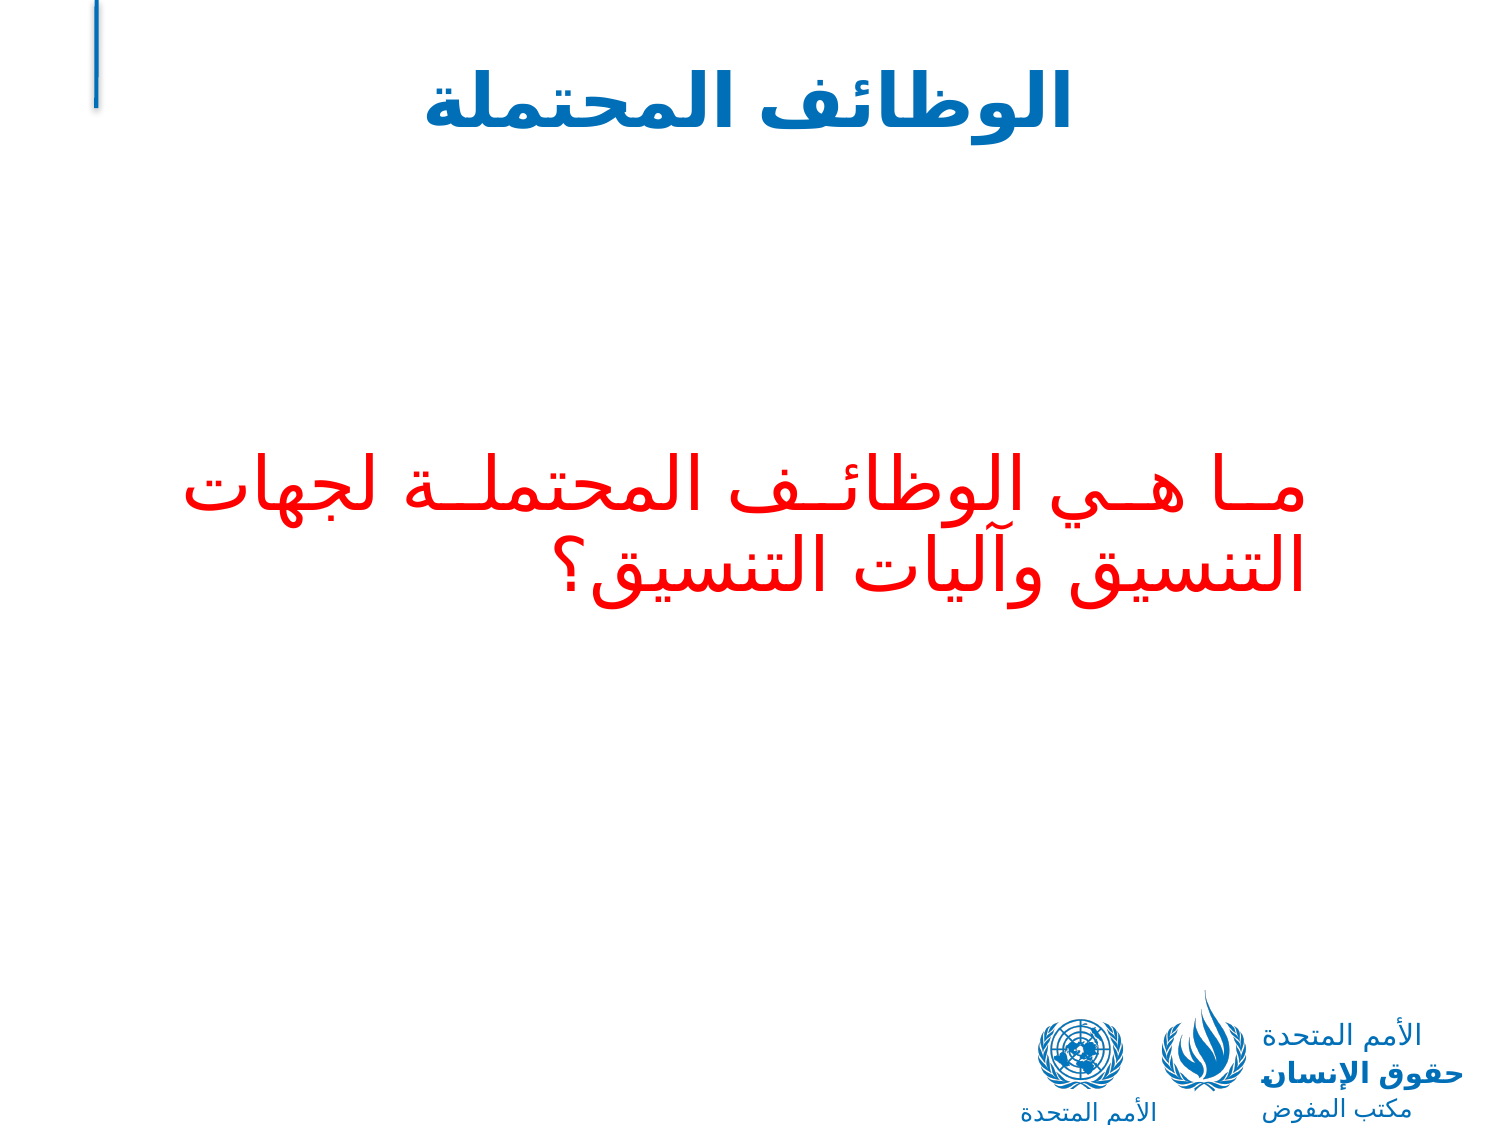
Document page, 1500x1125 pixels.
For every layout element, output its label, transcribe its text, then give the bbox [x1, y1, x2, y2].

text_box ما هي الوظائف المحتملة لجهات التنسيق وآليات التنسيق؟ [166, 283, 1325, 943]
picture [1037, 990, 1457, 1107]
text_box الأمم المتحدة [982, 1089, 1195, 1125]
title الوظائف المحتملة [62, 45, 1437, 224]
text_box الأمم المتحدة حقوق الإنسان مكتب المفوض السامي [1246, 1009, 1500, 1098]
